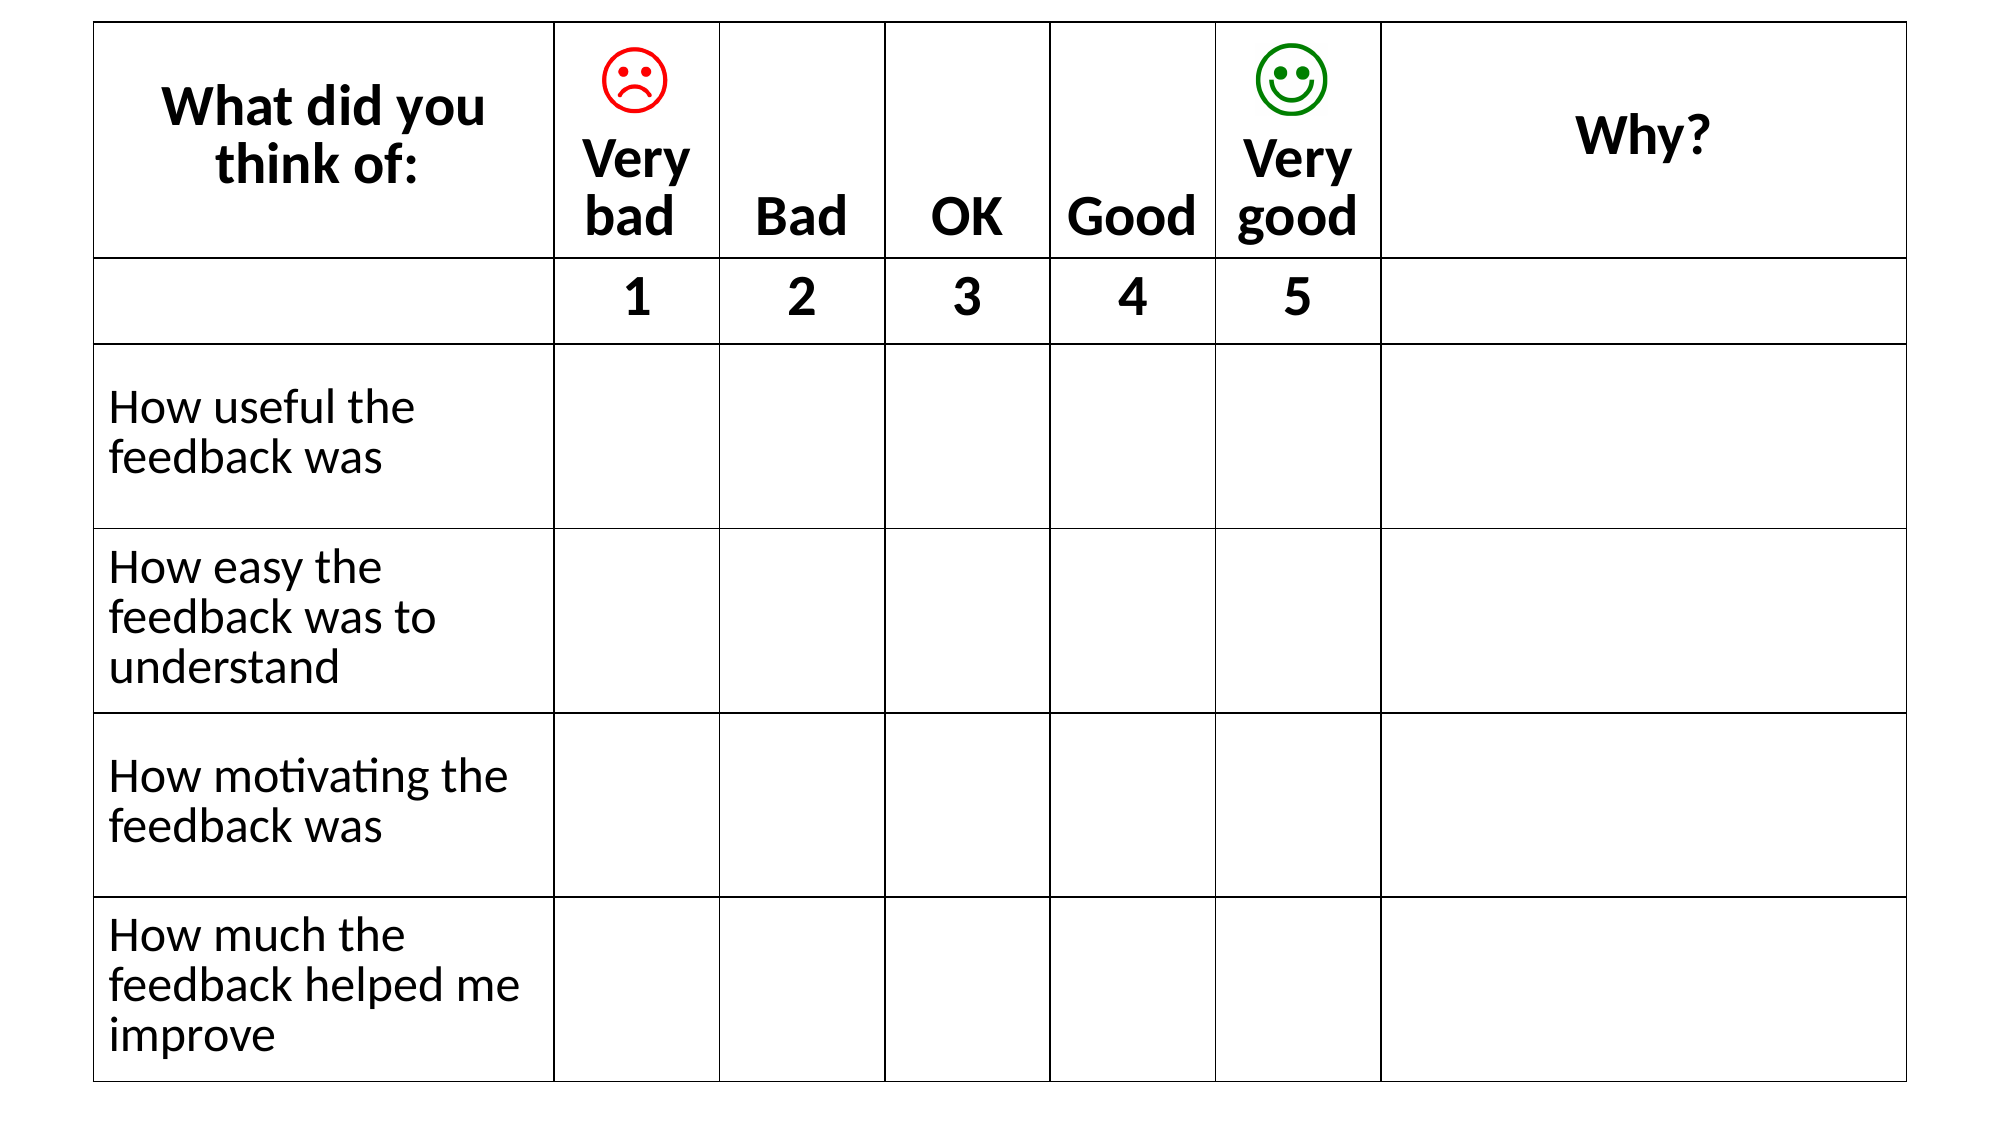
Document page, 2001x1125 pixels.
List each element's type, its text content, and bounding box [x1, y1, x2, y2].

table_cell 4 [1051, 259, 1215, 343]
table_cell [555, 345, 719, 528]
table_cell [1051, 714, 1215, 896]
table_cell [1382, 259, 1906, 343]
table_cell [1051, 345, 1215, 528]
table_cell [1216, 898, 1380, 1081]
table_cell How useful the feedback was [94, 345, 553, 528]
table_cell [1382, 898, 1906, 1081]
table_header OK [886, 23, 1049, 257]
table_cell [1382, 345, 1906, 528]
table_header Bad [720, 23, 884, 257]
table_cell [720, 345, 884, 528]
table_cell [94, 259, 553, 343]
table_cell [720, 714, 884, 896]
table_cell [555, 898, 719, 1081]
table_header Good [1051, 23, 1215, 257]
table_cell [720, 529, 884, 712]
table_cell [1051, 529, 1215, 712]
table_cell [1216, 529, 1380, 712]
table_header What did you think of: [94, 23, 553, 257]
table_cell [1382, 529, 1906, 712]
table_header Why? [1382, 23, 1906, 257]
table_cell How motivating the feedback was [94, 714, 553, 896]
table_cell 1 [555, 259, 719, 343]
table_cell [1216, 345, 1380, 528]
table_cell 3 [886, 259, 1049, 343]
table_cell [555, 529, 719, 712]
table_cell [1051, 898, 1215, 1081]
picture [592, 43, 677, 117]
table_cell [555, 714, 719, 896]
table_cell [886, 714, 1049, 896]
picture [1255, 43, 1328, 116]
table_cell [720, 898, 884, 1081]
table_cell How easy the feedback was to understand [94, 529, 553, 712]
table_header Very bad [555, 23, 719, 257]
table_header Very good [1216, 23, 1380, 257]
table_cell 2 [720, 259, 884, 343]
table_cell 5 [1216, 259, 1380, 343]
table_cell [1382, 714, 1906, 896]
table_cell How much the feedback helped me improve [94, 898, 553, 1081]
table_cell [886, 898, 1049, 1081]
table_cell [886, 529, 1049, 712]
table_cell [1216, 714, 1380, 896]
table_cell [886, 345, 1049, 528]
